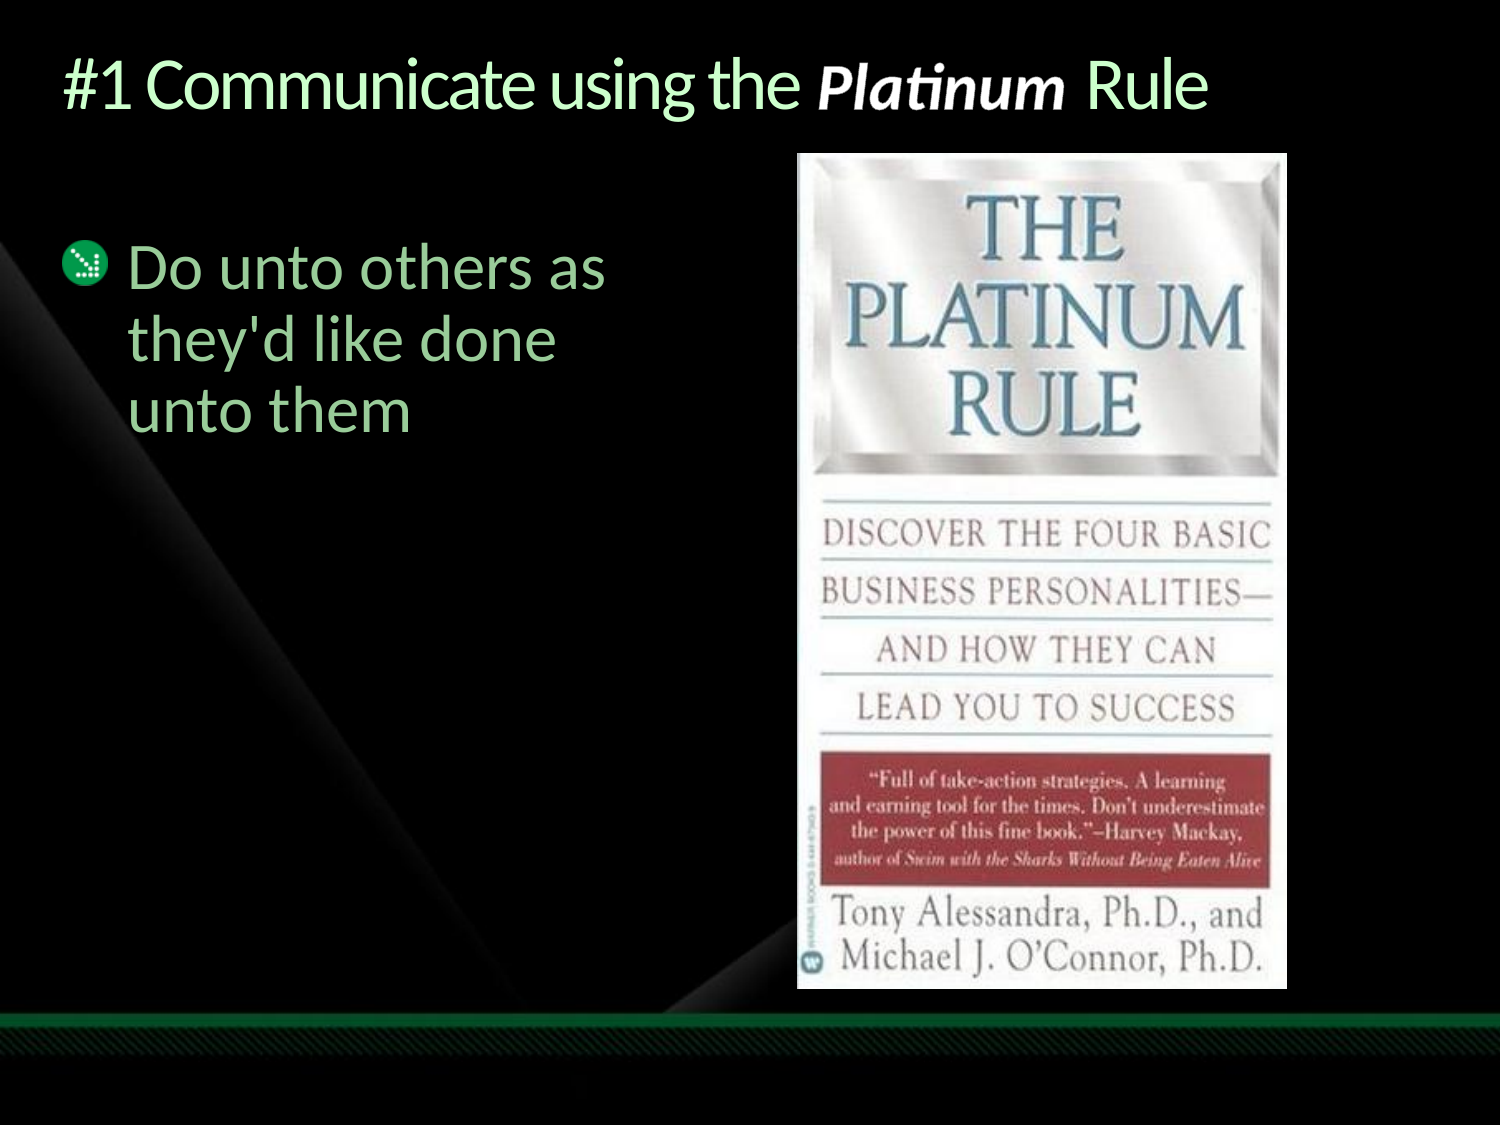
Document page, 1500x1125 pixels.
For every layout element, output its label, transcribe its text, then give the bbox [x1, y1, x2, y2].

picture [0, 0, 1500, 1125]
title #1 Communicate using the Platinum Rule [62, 37, 1438, 129]
list Do unto others as they'd like done unto them [62, 231, 774, 595]
